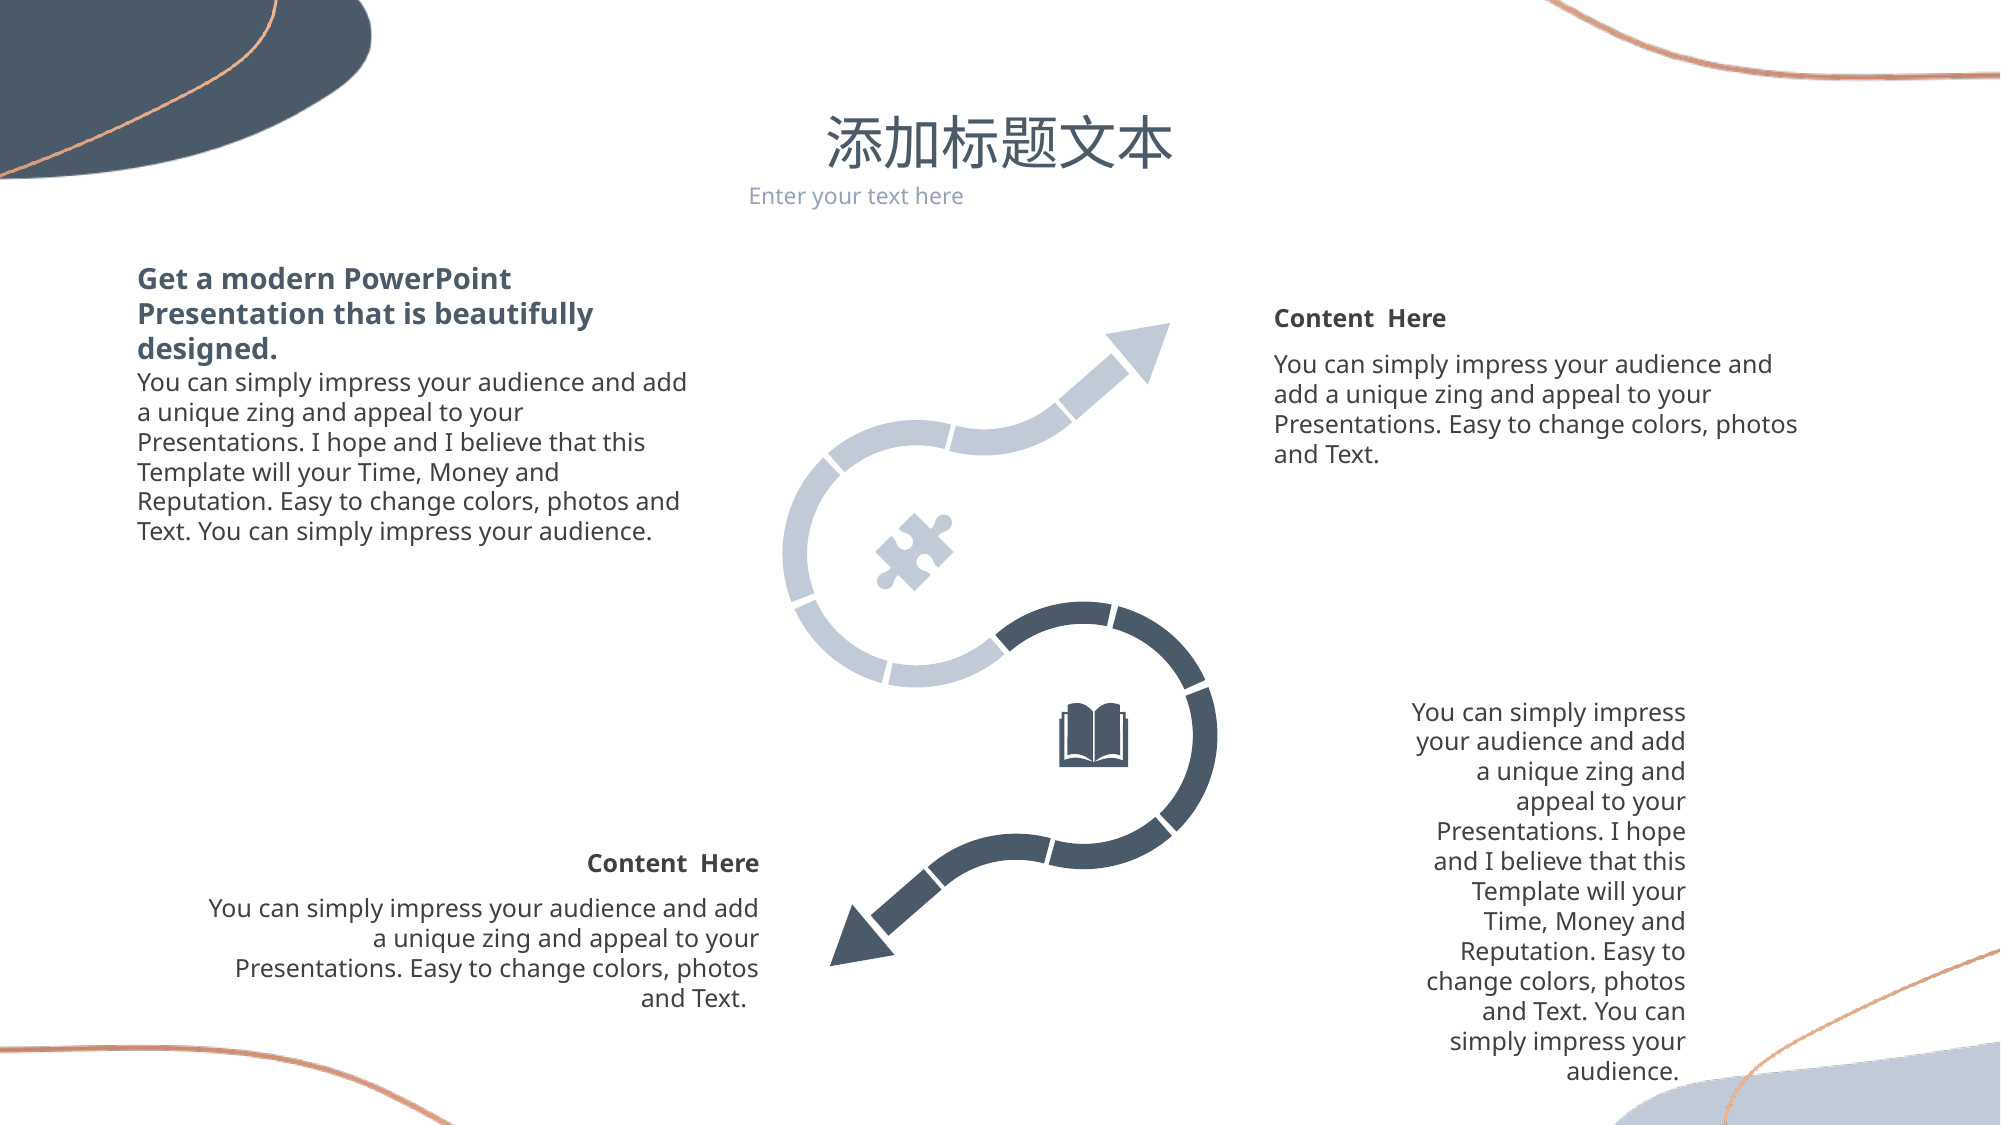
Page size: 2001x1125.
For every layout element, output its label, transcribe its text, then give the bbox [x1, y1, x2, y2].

picture [1603, 918, 2001, 1125]
text_box Enter your text here [733, 174, 1266, 217]
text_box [188, 839, 775, 1022]
text_box Get a modern PowerPoint Presentation that is beautifully designed. [122, 252, 709, 373]
text_box You can simply impress your audience and add a unique zing and appeal to your Presentations. I hope and I believe that this Template will your Time, Money and Reputation. Easy to change colors, photos and Text. You can simply impress your audience. [122, 373, 709, 554]
picture [0, 0, 372, 207]
text_box 添加标题文本 [810, 98, 1190, 174]
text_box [823, 601, 1218, 1102]
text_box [782, 187, 1177, 688]
picture [0, 1018, 478, 1125]
text_box You can simply impress your audience and add a unique zing and appeal to your Presentations. I hope and I believe that this Template will your Time, Money and Reputation. Easy to change colors, photos and Text. You can simply impress your audience. [1387, 688, 1702, 1093]
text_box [1259, 295, 1840, 478]
picture [1522, 0, 2001, 107]
